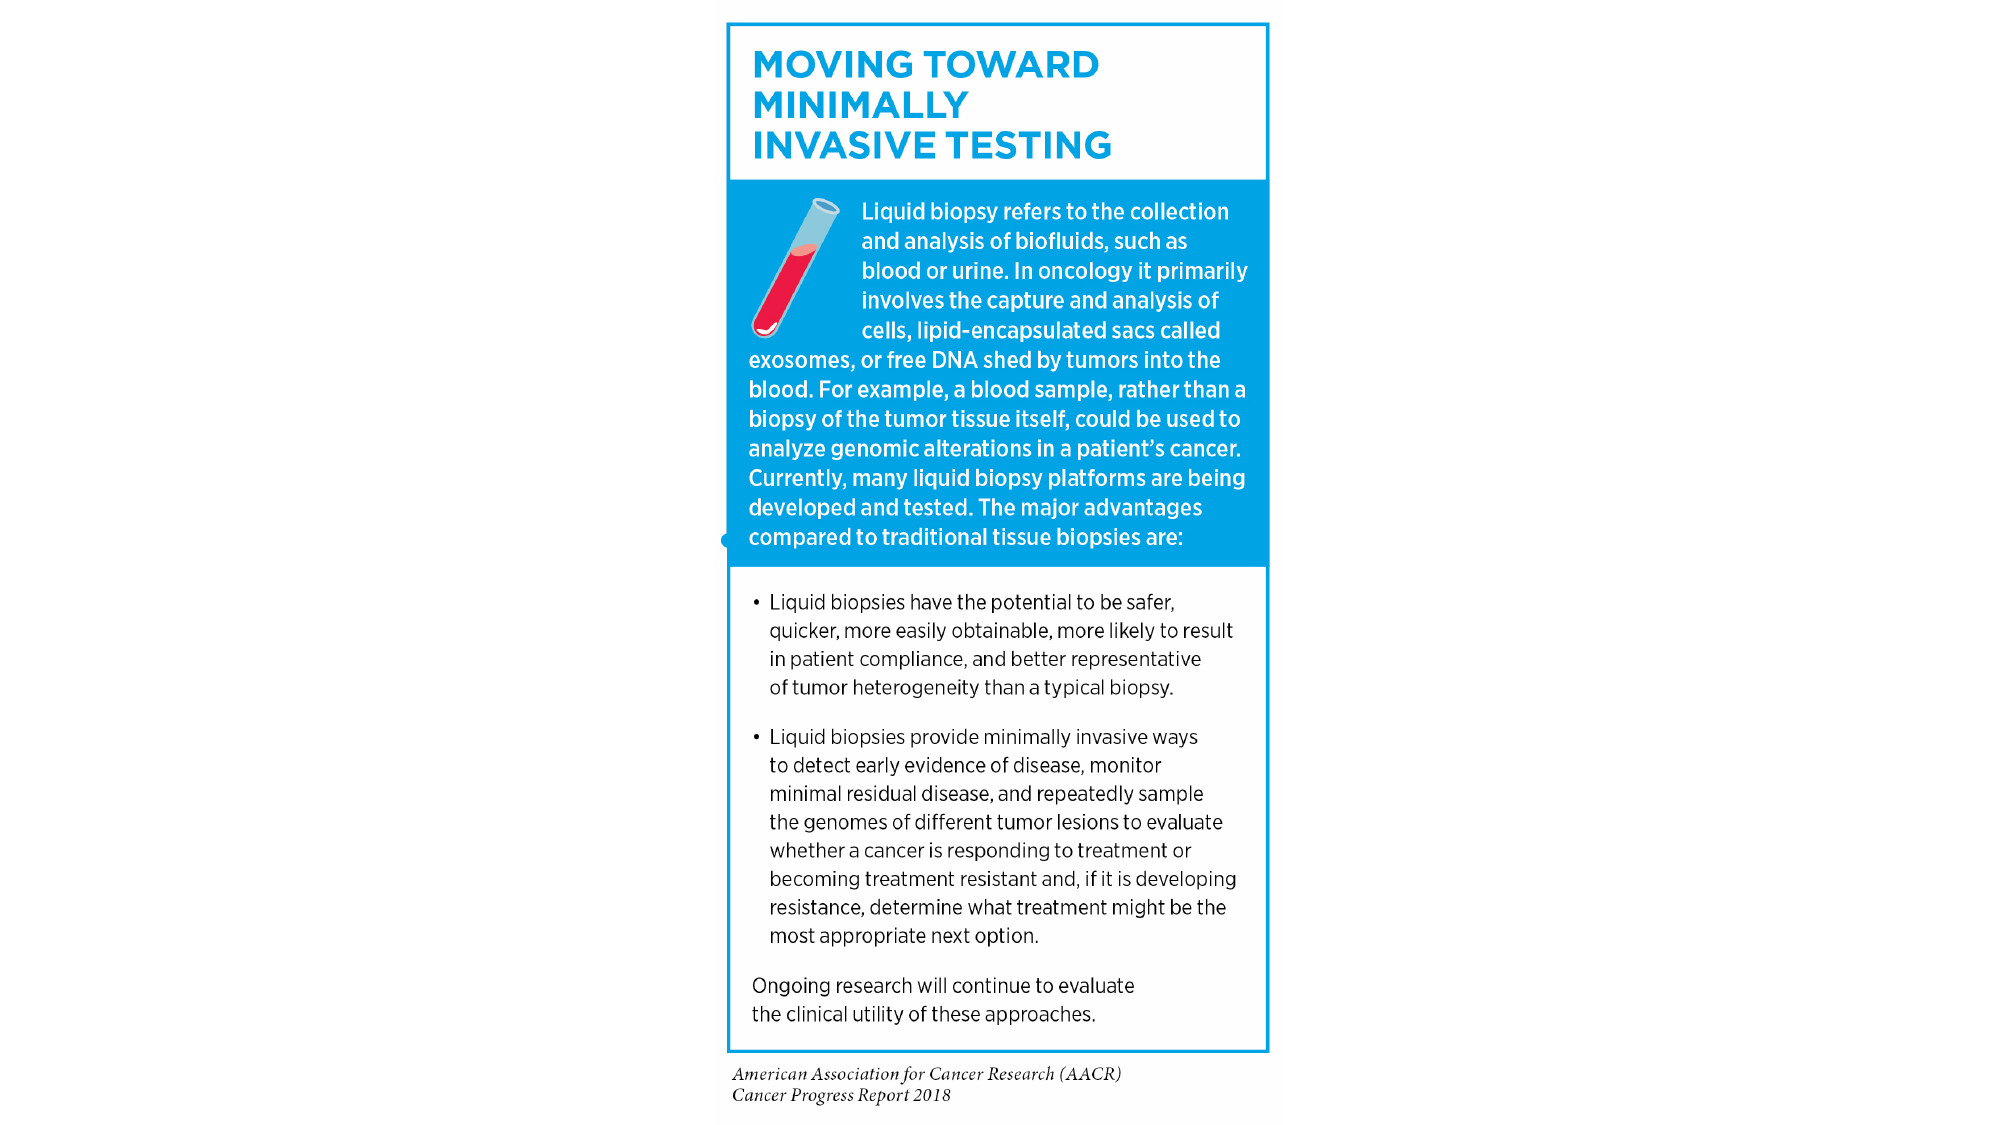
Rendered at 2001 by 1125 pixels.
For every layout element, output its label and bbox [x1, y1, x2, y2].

picture [714, 0, 1284, 1125]
